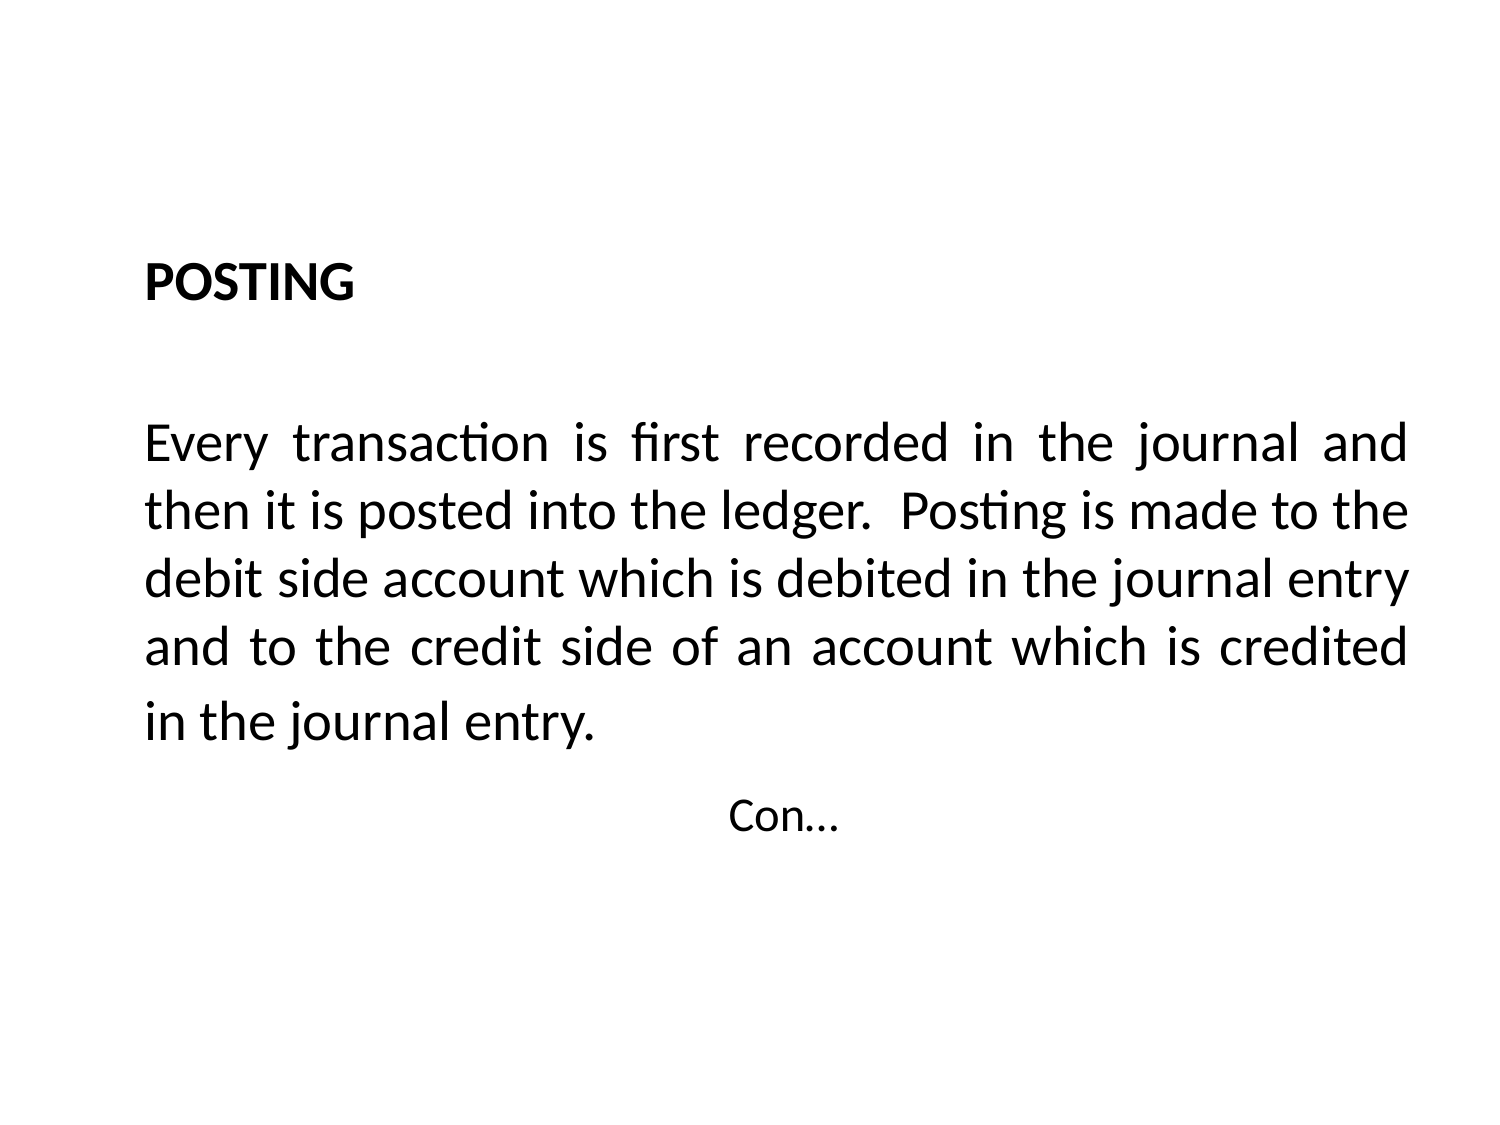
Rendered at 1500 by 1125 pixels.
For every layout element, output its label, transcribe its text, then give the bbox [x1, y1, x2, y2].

list POSTING Every transaction is first recorded in the journal and then it is posted into the ledger. Posting is made to the debit side account which is debited in the journal entry and to the credit side of an account which is credited in the journal entry. Con… [75, 137, 1425, 1063]
